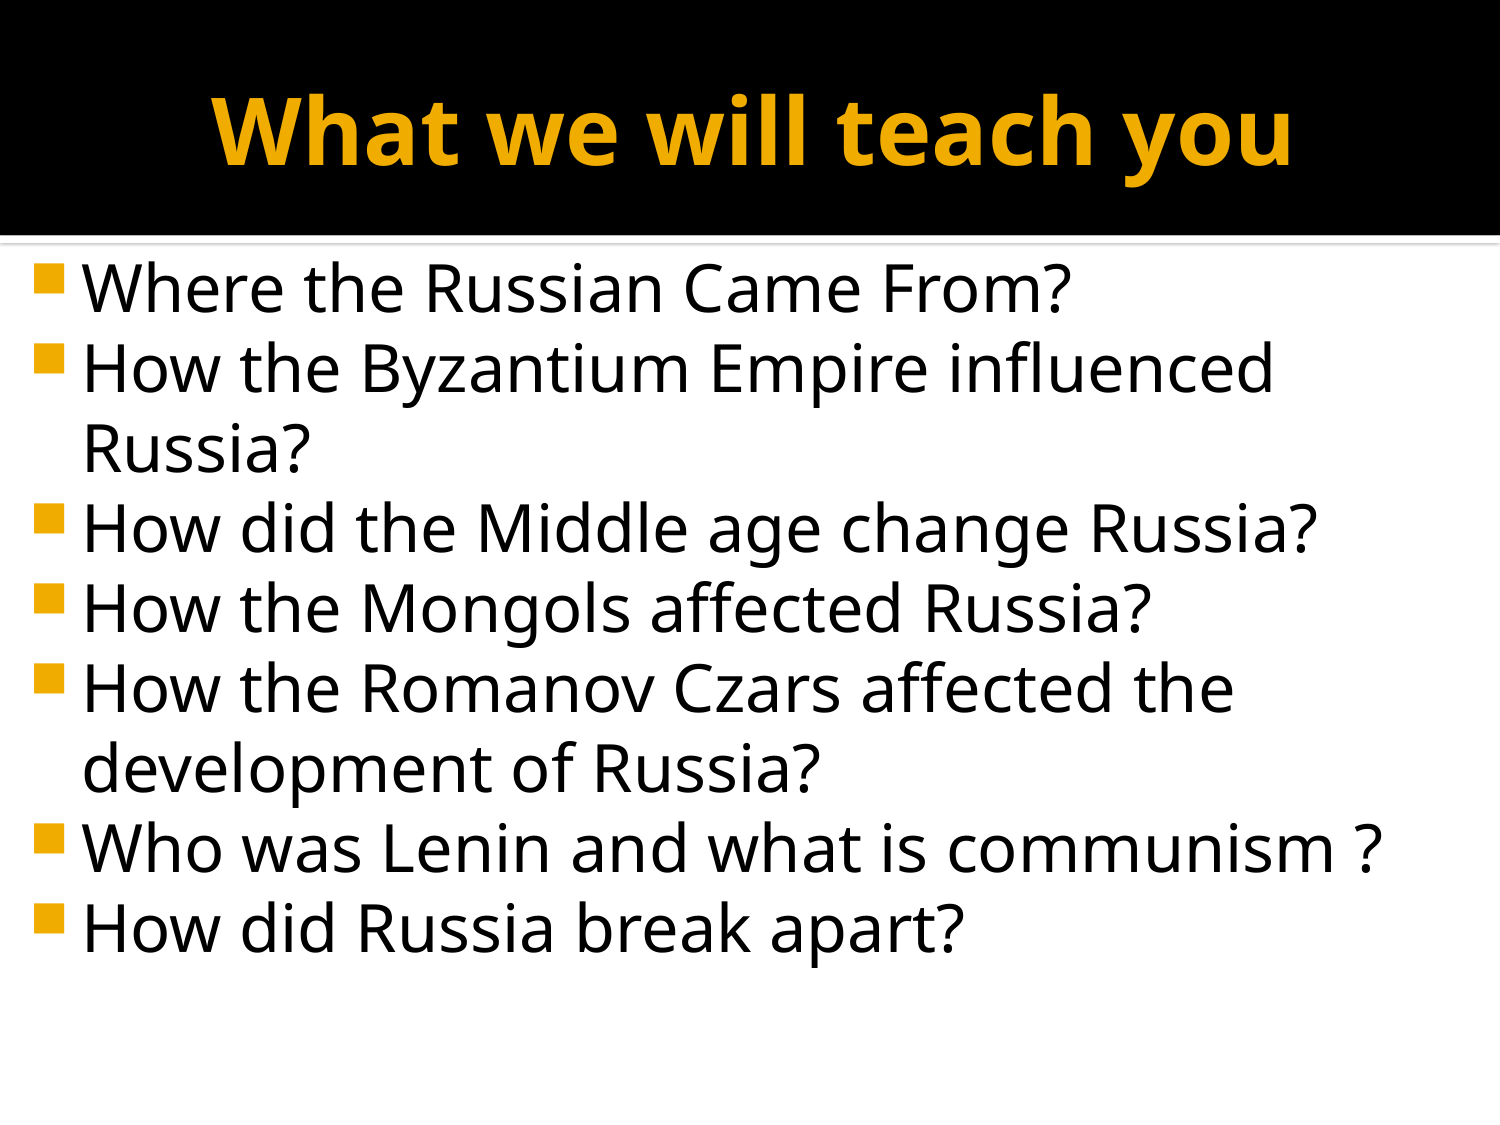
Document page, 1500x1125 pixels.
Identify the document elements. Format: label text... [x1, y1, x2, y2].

list Where the Russian Came From? How the Byzantium Empire influenced Russia? How did the Middle age change Russia? How the Mongols affected Russia? How the Romanov Czars affected the development of Russia? Who was Lenin and what is communism ? How did Russia break apart? [0, 231, 1500, 945]
title What we will teach you [75, 25, 1425, 231]
